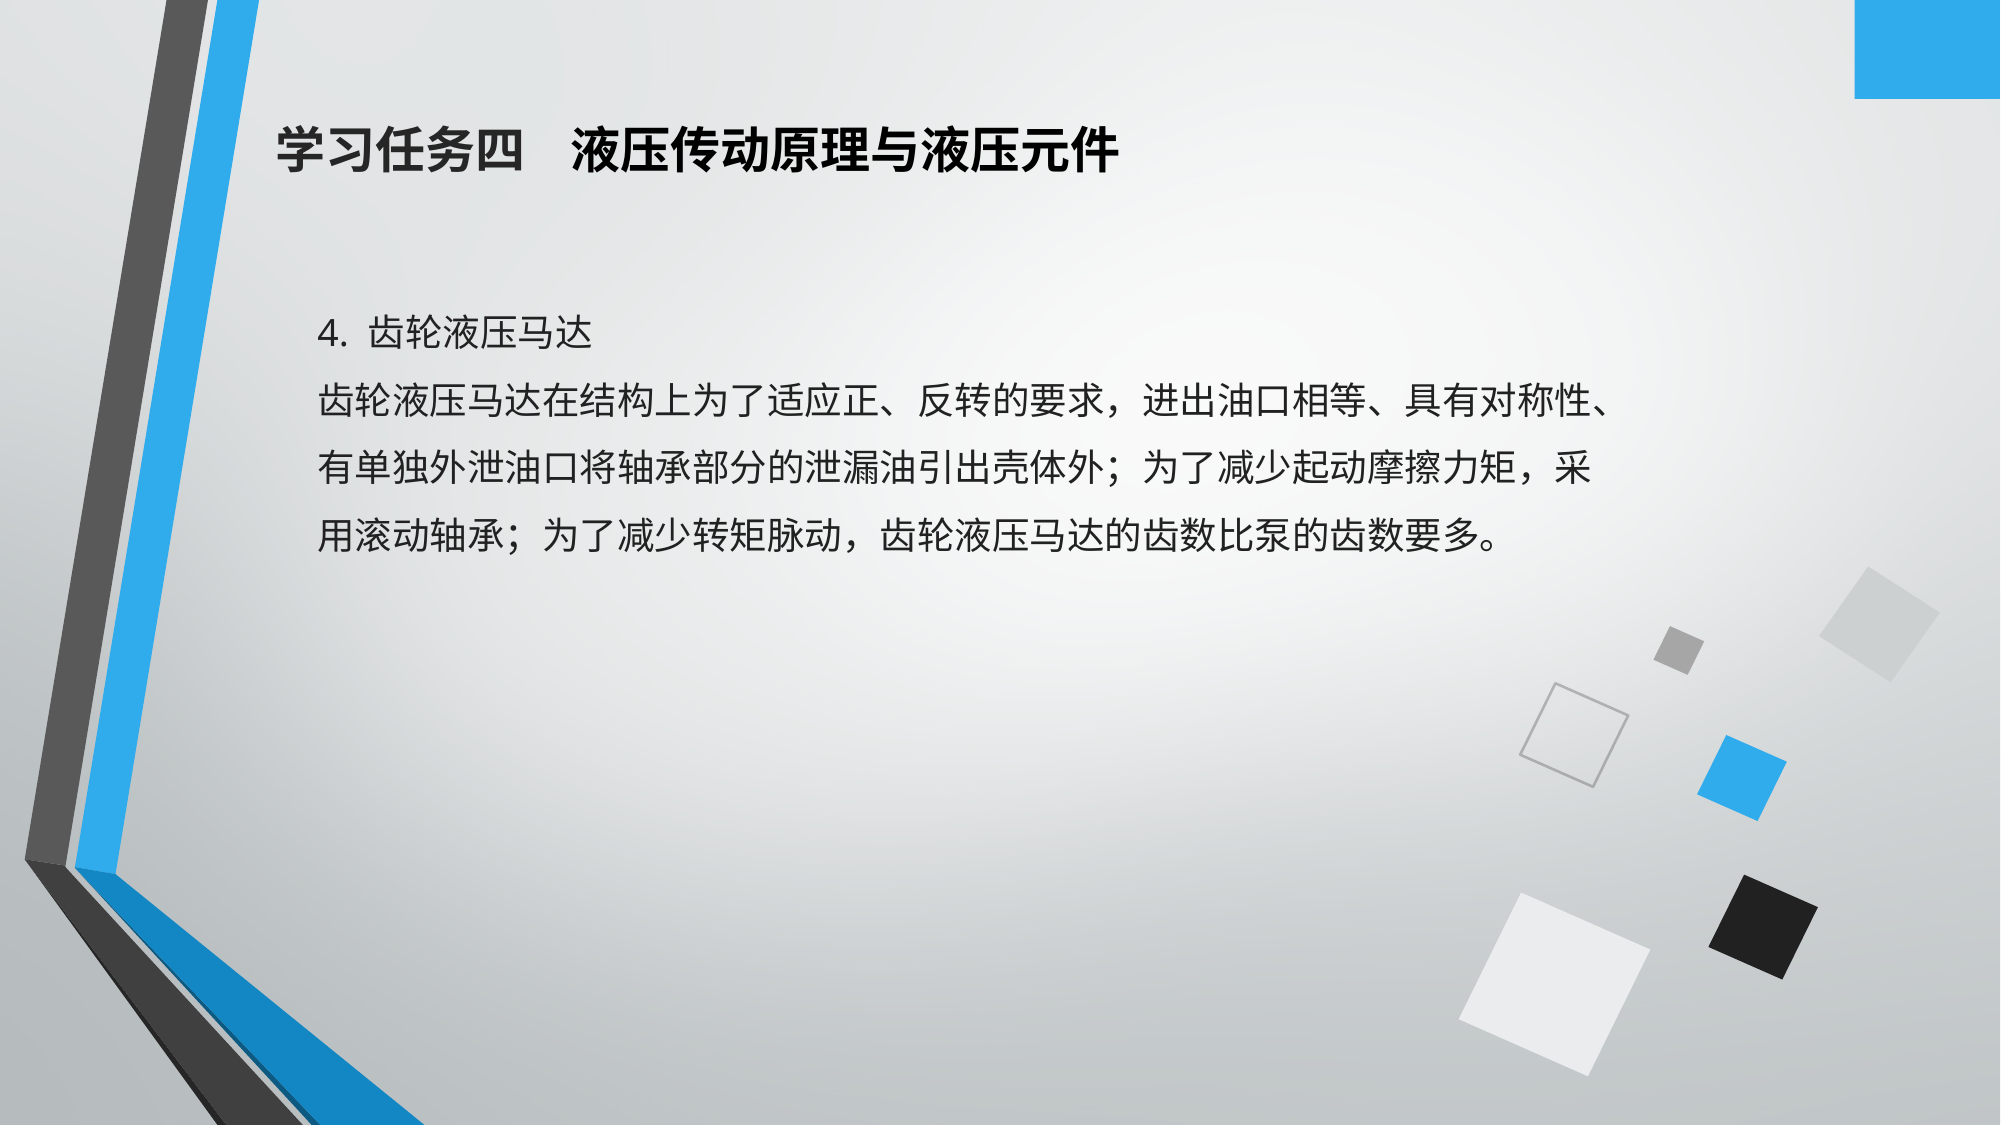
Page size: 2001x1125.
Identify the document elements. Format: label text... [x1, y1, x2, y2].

text_box 4. 齿轮液压马达 齿轮液压马达在结构上为了适应正、反转的要求，进出油口相等、具有对称性、 有单独外泄油口将轴承部分的泄漏油引出壳体外；为了减少起动摩擦力矩，采用滚动轴承；为了减少转矩脉动，齿轮液压马达的齿数比泵的齿数要多。 [302, 279, 1623, 565]
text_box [1505, 488, 1886, 1125]
text_box 学习任务四 液压传动原理与液压元件 [260, 98, 1972, 230]
text_box [1853, 0, 2000, 100]
